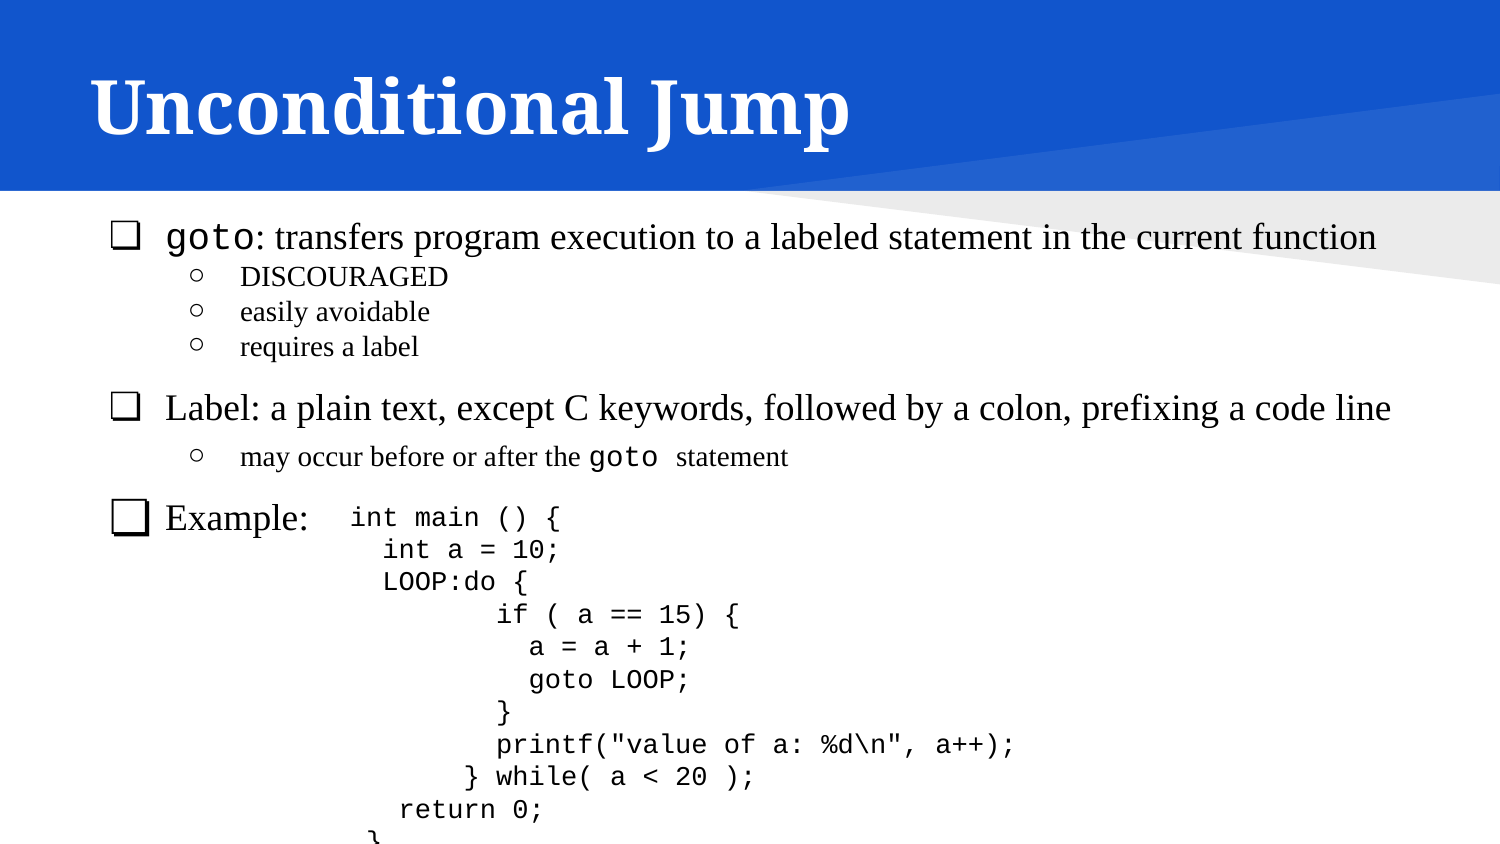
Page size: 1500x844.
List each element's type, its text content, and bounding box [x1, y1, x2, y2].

list goto: transfers program execution to a labeled statement in the current function DISCOURAGED easily avoidable requires a label Label: a plain text, except C keywords, followed by a colon, prefixing a code line may occur before or after the goto statement Example: [75, 196, 1425, 808]
text_box int main () { int a = 10; LOOP:do { if ( a == 15) { a = a + 1; goto LOOP; } printf("value of a: %d\n", a++); } while( a < 20 ); return 0; } [334, 483, 1090, 844]
title Unconditional Jump [75, 33, 1425, 175]
